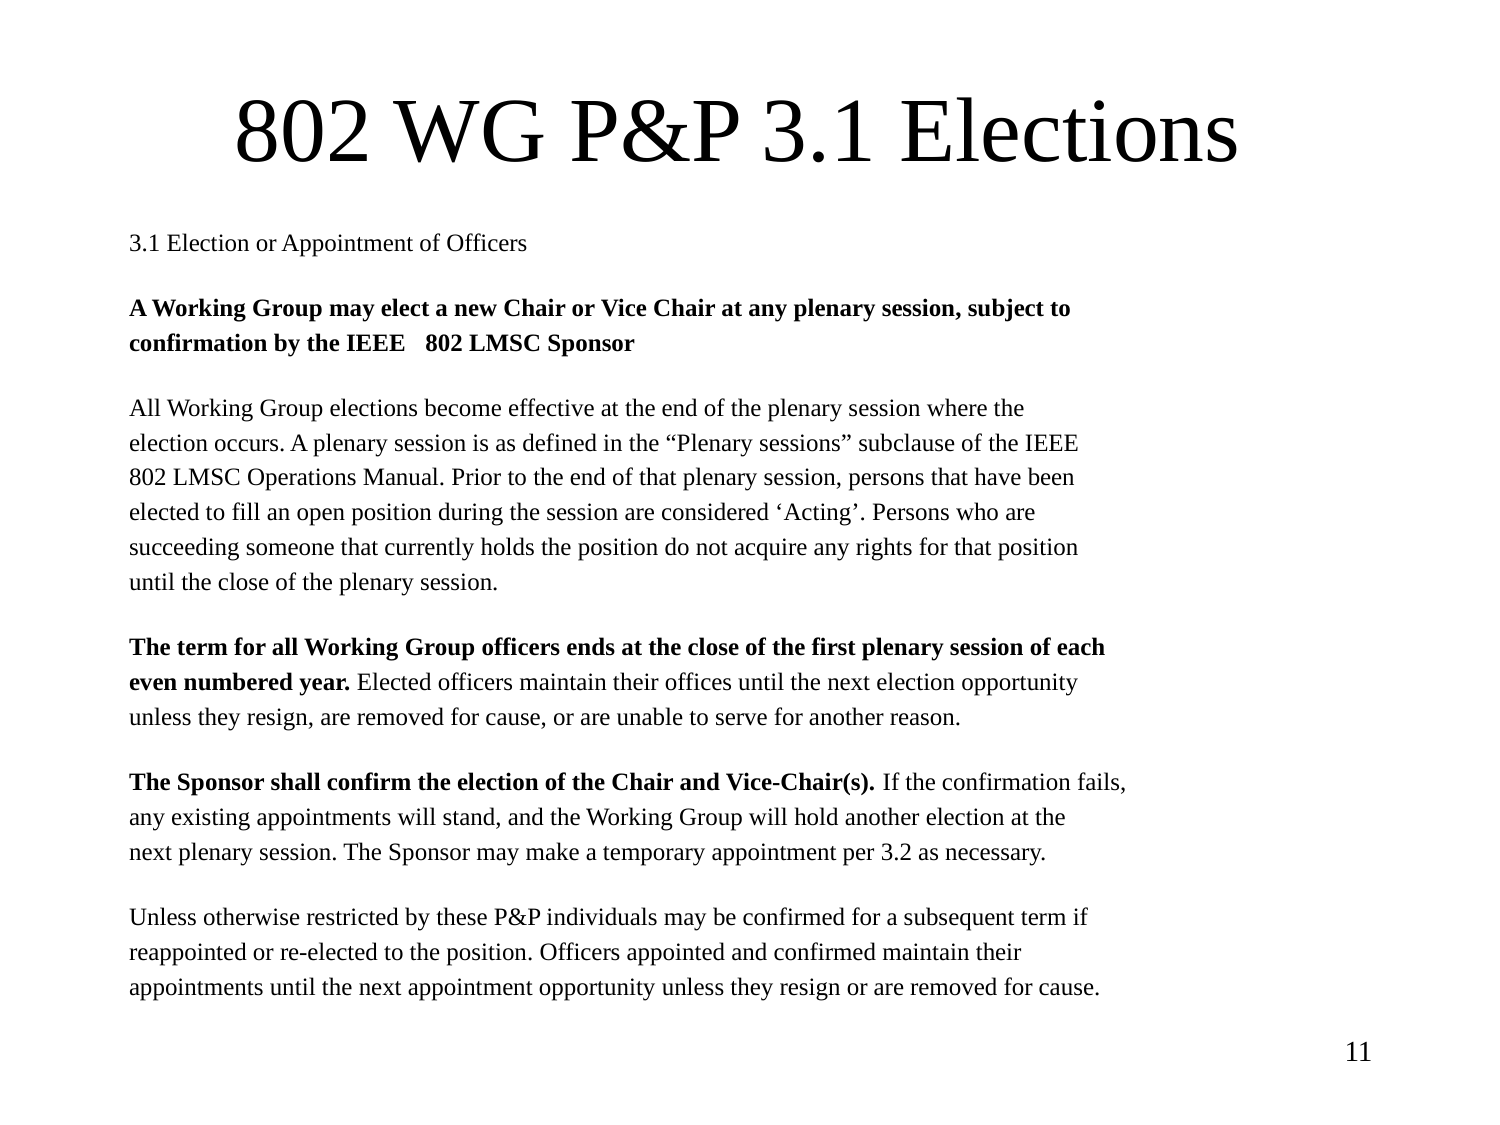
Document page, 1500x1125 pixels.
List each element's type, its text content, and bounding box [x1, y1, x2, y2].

title 802 WG P&P 3.1 Elections [112, 30, 1388, 219]
list 3.1 Election or Appointment of Officers A Working Group may elect a new Chair or Vice Chair at any plenary session, subject to confirmation by the IEEE802 LMSC Sponsor All Working Group elections become effective at the end of the plenary session where the election occurs. A plenary session is as defined in the “Plenary sessions” subclause of the IEEE 802 LMSC Operations Manual. Prior to the end of that plenary session, persons that have been elected to fill an open position during the session are considered ‘Acting’. Persons who are succeeding someone that currently holds the position do not acquire any rights for that position until the close of the plenary session. The term for all Working Group officers ends at the close of the first plenary session of each even numbered year. Elected officers maintain their offices until the next election opportunity unless they resign, are removed for cause, or are unable to serve for another reason. The Sponsor shall confirm the election of the Chair and Vice-Chair(s). If the confirmation fails, any existing appointments will stand, and the Working Group will hold another election at the next plenary session. The Sponsor may make a temporary appointment per 3.2 as necessary. Unless otherwise restricted by these P&P individuals may be confirmed for a subsequent term if reappointed or re-elected to the position. Officers appointed and confirmed maintain their appointments until the next appointment opportunity unless they resign or are removed for cause. [113, 218, 1390, 957]
slide_number 11 [1074, 1024, 1388, 1101]
